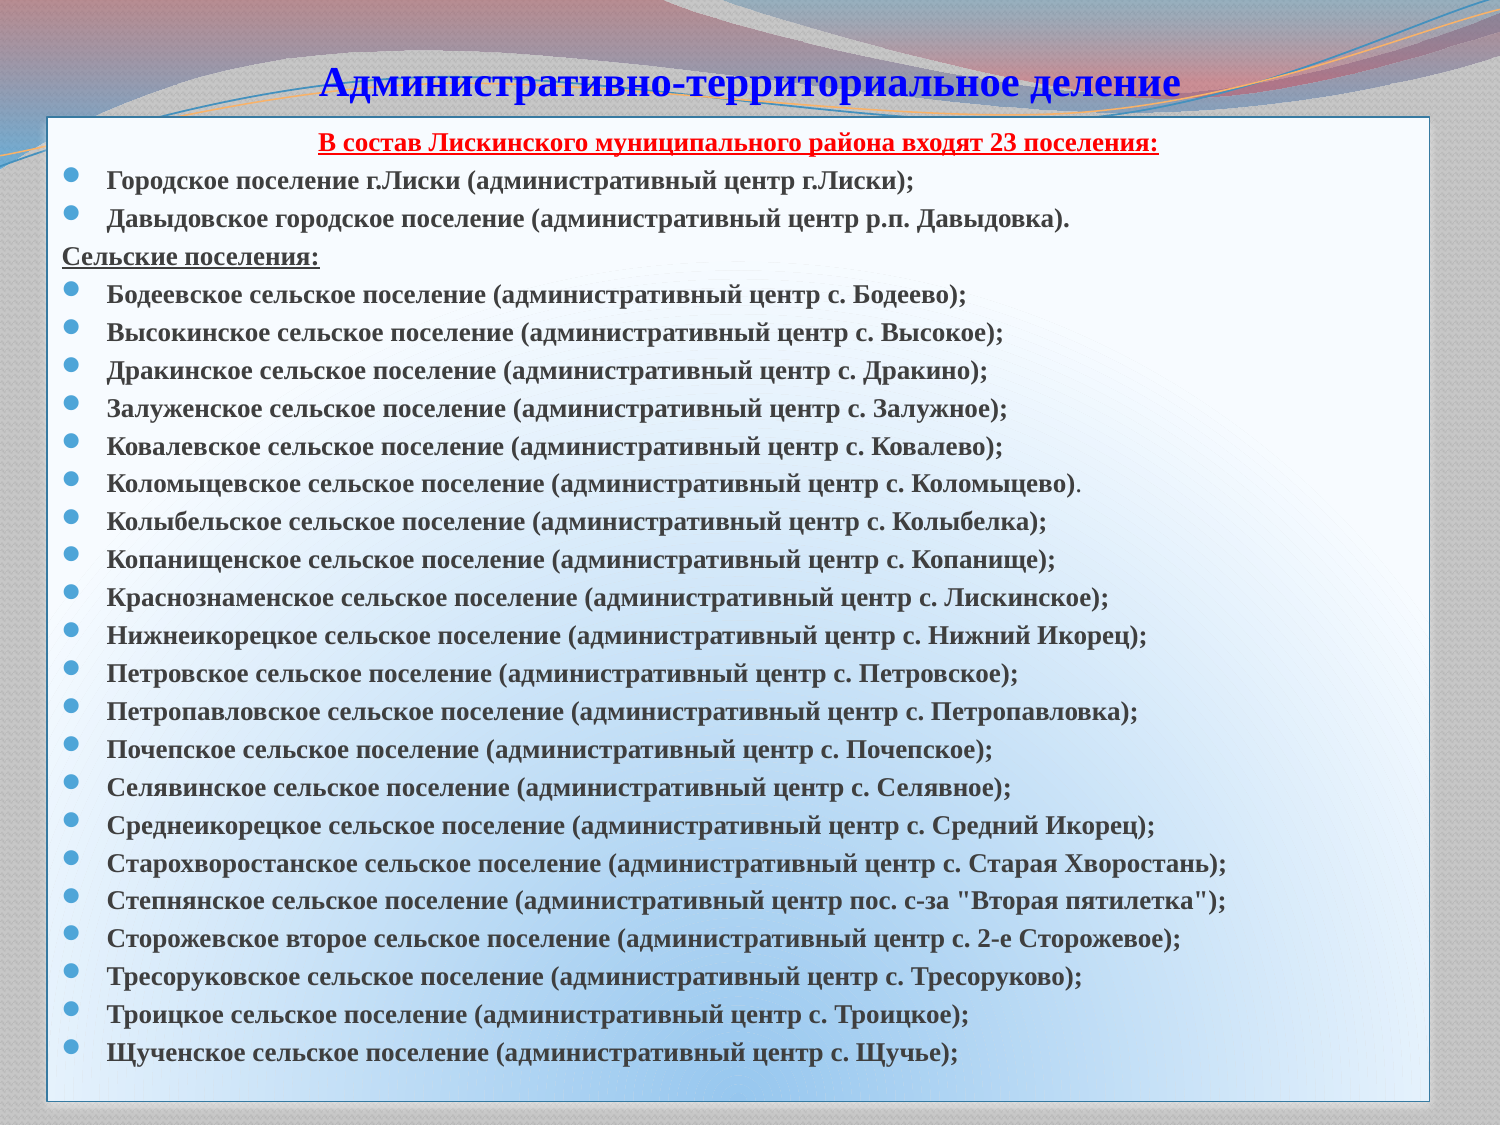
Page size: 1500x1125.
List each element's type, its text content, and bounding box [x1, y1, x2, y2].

title Административно-территориальное деление [75, 46, 1425, 106]
list В состав Лискинского муниципального района входят 23 поселения: Городское поселение г.Лиски (административный центр г.Лиски); Давыдовское городское поселение (административный центр р.п. Давыдовка). Сельские поселения: Бодеевское сельское поселение (административный центр с. Бодеево); Высокинское сельское поселение (административный центр с. Высокое); Дракинское сельское поселение (административный центр с. Дракино); Залуженское сельское поселение (административный центр с. Залужное); Ковалевское сельское поселение (административный центр с. Ковалево); Коломыцевское сельское поселение (административный центр с. Коломыцево). Колыбельское сельское поселение (административный центр с. Колыбелка); Копанищенское сельское поселение (административный центр с. Копанище); Краснознаменское сельское поселение (административный центр с. Лискинское); Нижнеикорецкое сельское поселение (административный центр с. Нижний Икорец); Петровское сельское поселение (административный центр с. Петровское); Петропавловское сельское поселение (административный центр с. Петропавловка); Почепское сельское поселение (административный центр с. Почепское); Селявинское сельское поселение (административный центр с. Селявное); Среднеикорецкое сельское поселение (административный центр с. Средний Икорец); Старохворостанское сельское поселение (административный центр с. Старая Хворостань); Степнянское сельское поселение (административный центр пос. с-за "Вторая пятилетка"); Сторожевское второе сельское поселение (административный центр с. 2-е Сторожевое); Тресоруковское сельское поселение (административный центр с. Тресоруково); Троицкое сельское поселение (административный центр с. Троицкое); Щученское сельское поселение (административный центр с. Щучье); [46, 116, 1430, 1102]
